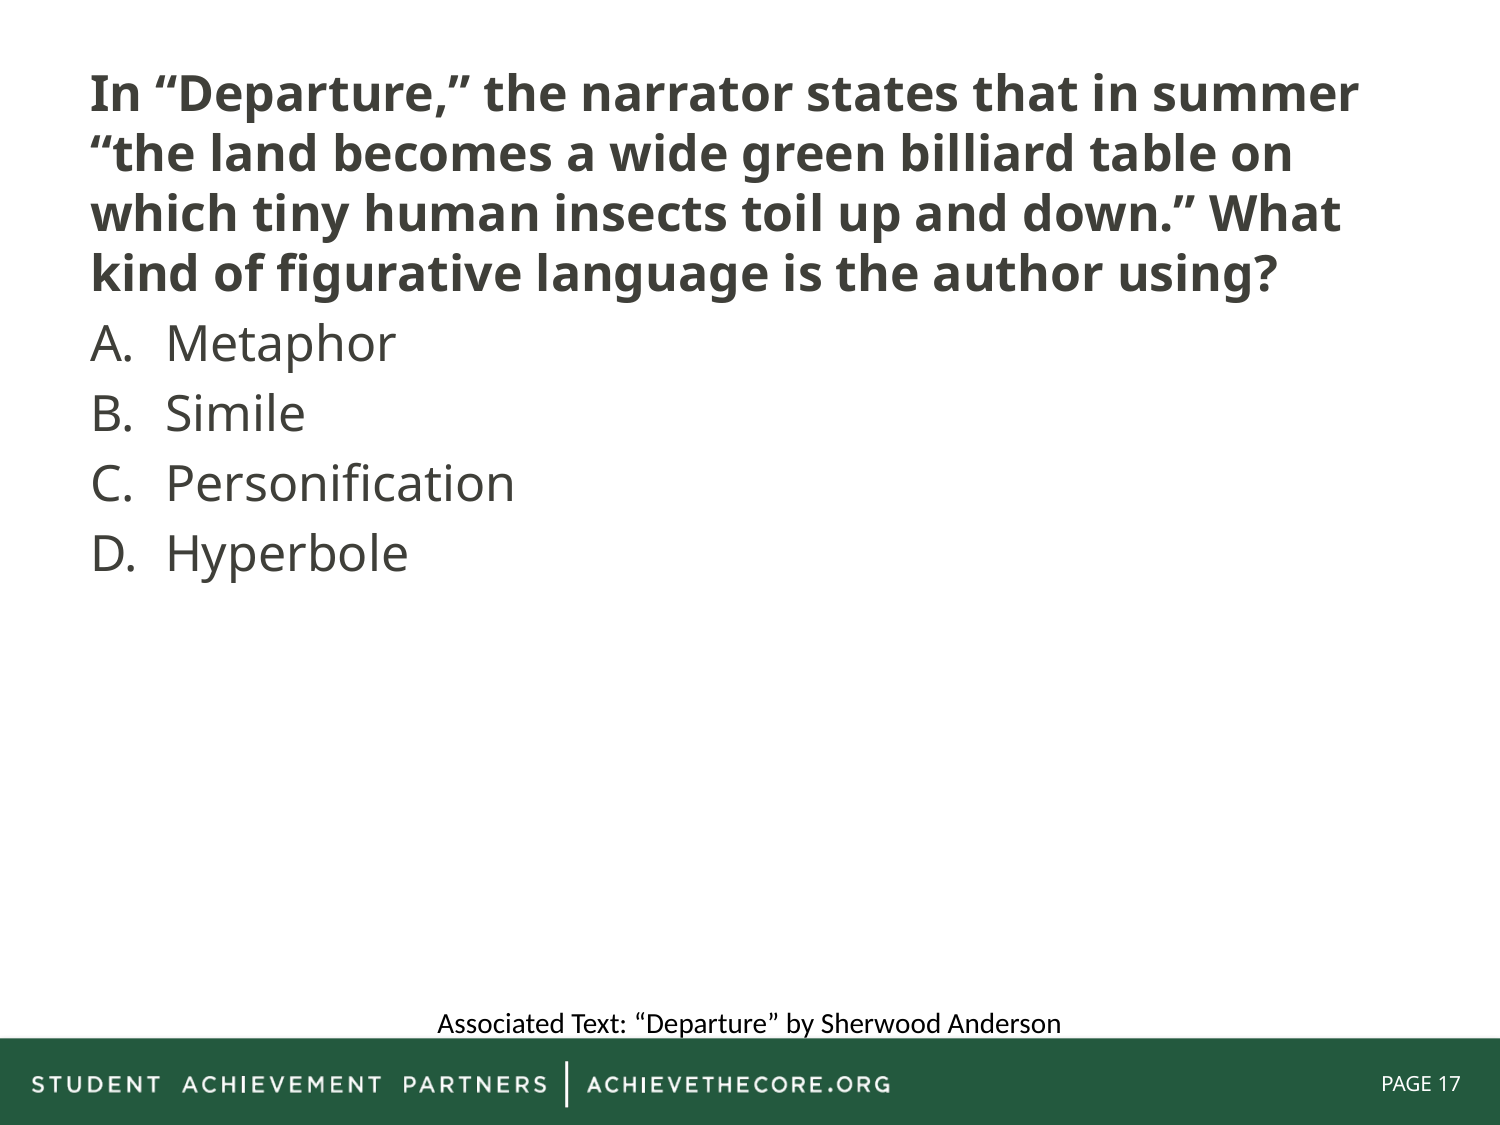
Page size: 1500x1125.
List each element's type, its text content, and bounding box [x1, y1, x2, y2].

list In “Departure,” the narrator states that in summer “the land becomes a wide green billiard table on which tiny human insects toil up and down.” What kind of figurative language is the author using? Metaphor Simile Personification Hyperbole [75, 54, 1425, 778]
text_box Associated Text: “Departure” by Sherwood Anderson [74, 997, 1425, 1047]
